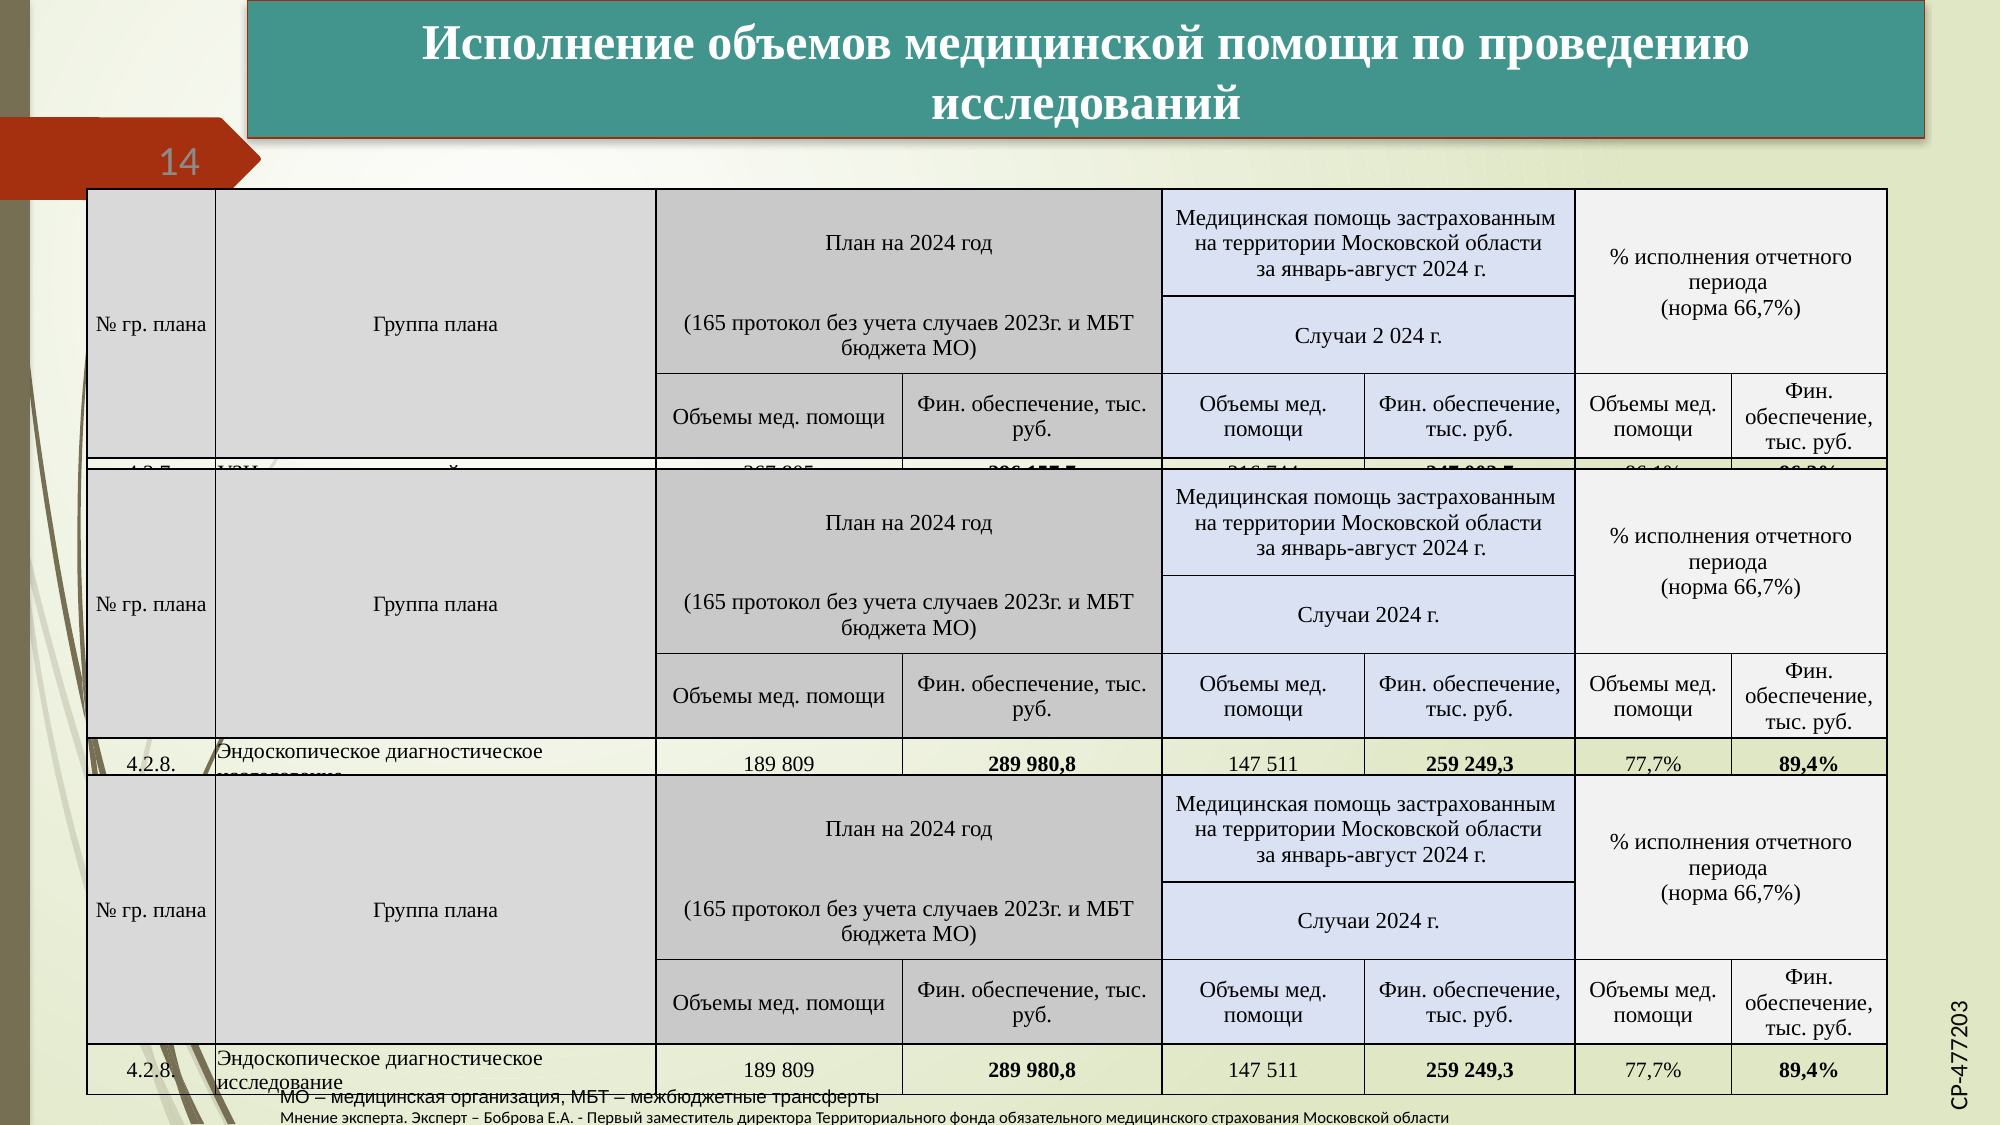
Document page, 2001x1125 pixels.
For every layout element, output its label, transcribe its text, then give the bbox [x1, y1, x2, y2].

table_cell 89,4% [1732, 1045, 1886, 1094]
table_header № гр. плана [88, 470, 215, 737]
table_header % исполнения отчетного периода (норма 66,7%) [1576, 470, 1886, 653]
table_header Медицинская помощь застрахованным на территории Московской области за январь-август 2024 г. [1163, 190, 1574, 295]
table_header Группа плана [216, 190, 655, 457]
table_cell 86,3% [1732, 459, 1886, 468]
table_cell 147 511 [1163, 739, 1364, 774]
table_header % исполнения отчетного периода (норма 66,7%) [1576, 776, 1886, 959]
table_cell 189 809 [657, 1045, 902, 1077]
table_cell Фин. обеспечение, тыс. руб. [903, 960, 1161, 1043]
table_cell 147 511 [1163, 1045, 1364, 1077]
table_cell Фин. обеспечение, тыс. руб. [1365, 374, 1574, 457]
table_cell Объемы мед. помощи [657, 960, 902, 1043]
table_cell 247 002,7 [1365, 459, 1574, 468]
table_cell УЗИ сердечно-сосудистой системы [216, 459, 655, 468]
table_header % исполнения отчетного периода (норма 66,7%) [1576, 190, 1886, 373]
text_box Исполнение объемов медицинской помощи по проведению исследований [247, 0, 1925, 139]
table_cell Фин. обеспечение, тыс. руб. [1732, 960, 1886, 1043]
table_cell Объемы мед. помощи [1576, 960, 1731, 1043]
table_cell Фин. обеспечение, тыс. руб. [1732, 654, 1886, 737]
table_cell Объемы мед. помощи [1576, 374, 1731, 457]
table_header № гр. плана [88, 776, 215, 1043]
table_cell 189 809 [657, 739, 902, 774]
table_cell Фин. обеспечение, тыс. руб. [1365, 654, 1574, 737]
table_cell (165 протокол без учета случаев 2023г. и МБТ бюджета МО) [657, 575, 1161, 653]
table_header Группа плана [216, 470, 655, 737]
text_box Мнение эксперта. Эксперт – Боброва Е.А. - Первый заместитель директора Территориального фонда обязательного медицинского страхования Московской области [265, 1099, 1641, 1125]
table_cell Объемы мед. помощи [1163, 654, 1364, 737]
table_cell (165 протокол без учета случаев 2023г. и МБТ бюджета МО) [657, 882, 1161, 959]
table_header План на 2024 год [657, 776, 1161, 882]
table_header Медицинская помощь застрахованным на территории Московской области за январь-август 2024 г. [1163, 470, 1574, 575]
table_cell 86,1% [1576, 459, 1731, 468]
text_box CP-477203 [1935, 899, 1980, 1125]
table_cell Объемы мед. помощи [1163, 374, 1364, 457]
table_cell Объемы мед. помощи [1576, 654, 1731, 737]
table_cell 289 980,8 [903, 739, 1161, 774]
slide_number 14 [87, 129, 216, 188]
table_header План на 2024 год [657, 470, 1161, 575]
table_cell Случаи 2 024 г. [1163, 297, 1574, 373]
table_header № гр. плана [88, 190, 215, 457]
table_cell 89,4% [1732, 739, 1886, 774]
table_cell Фин. обеспечение, тыс. руб. [903, 374, 1161, 457]
table_cell 4.2.8. [88, 739, 215, 774]
table_cell Объемы мед. помощи [657, 654, 902, 737]
table_cell Объемы мед. помощи [1163, 960, 1364, 1043]
table_cell 286 157,7 [903, 459, 1161, 468]
table_cell 316 744 [1163, 459, 1364, 468]
table_header Группа плана [216, 776, 655, 1043]
table_cell 367 805 [657, 459, 902, 468]
text_box МО – медицинская организация, МБТ – межбюджетные трансферты [265, 1077, 1392, 1099]
table_cell 259 249,3 [1365, 739, 1574, 774]
table_cell Эндоскопическое диагностическое исследование [216, 1045, 655, 1094]
table_cell 4.2.8. [88, 1045, 215, 1094]
table_cell 77,7% [1576, 1045, 1731, 1094]
table_cell Случаи 2024 г. [1163, 883, 1574, 959]
table_cell Эндоскопическое диагностическое исследование [216, 739, 655, 774]
table_cell Случаи 2024 г. [1163, 576, 1574, 653]
table_cell Объемы мед. помощи [657, 374, 902, 457]
table_cell 259 249,3 [1365, 1045, 1574, 1094]
table_cell Фин. обеспечение, тыс. руб. [903, 654, 1161, 737]
table_cell 289 980,8 [903, 1045, 1161, 1077]
table_cell 77,7% [1576, 739, 1731, 774]
table_cell Фин. обеспечение, тыс. руб. [1732, 374, 1886, 457]
table_header План на 2024 год [657, 190, 1161, 296]
table_cell (165 протокол без учета случаев 2023г. и МБТ бюджета МО) [657, 296, 1161, 373]
table_cell Фин. обеспечение, тыс. руб. [1365, 960, 1574, 1043]
table_header Медицинская помощь застрахованным на территории Московской области за январь-август 2024 г. [1163, 776, 1574, 881]
table_cell 4.2.7. [88, 459, 215, 468]
